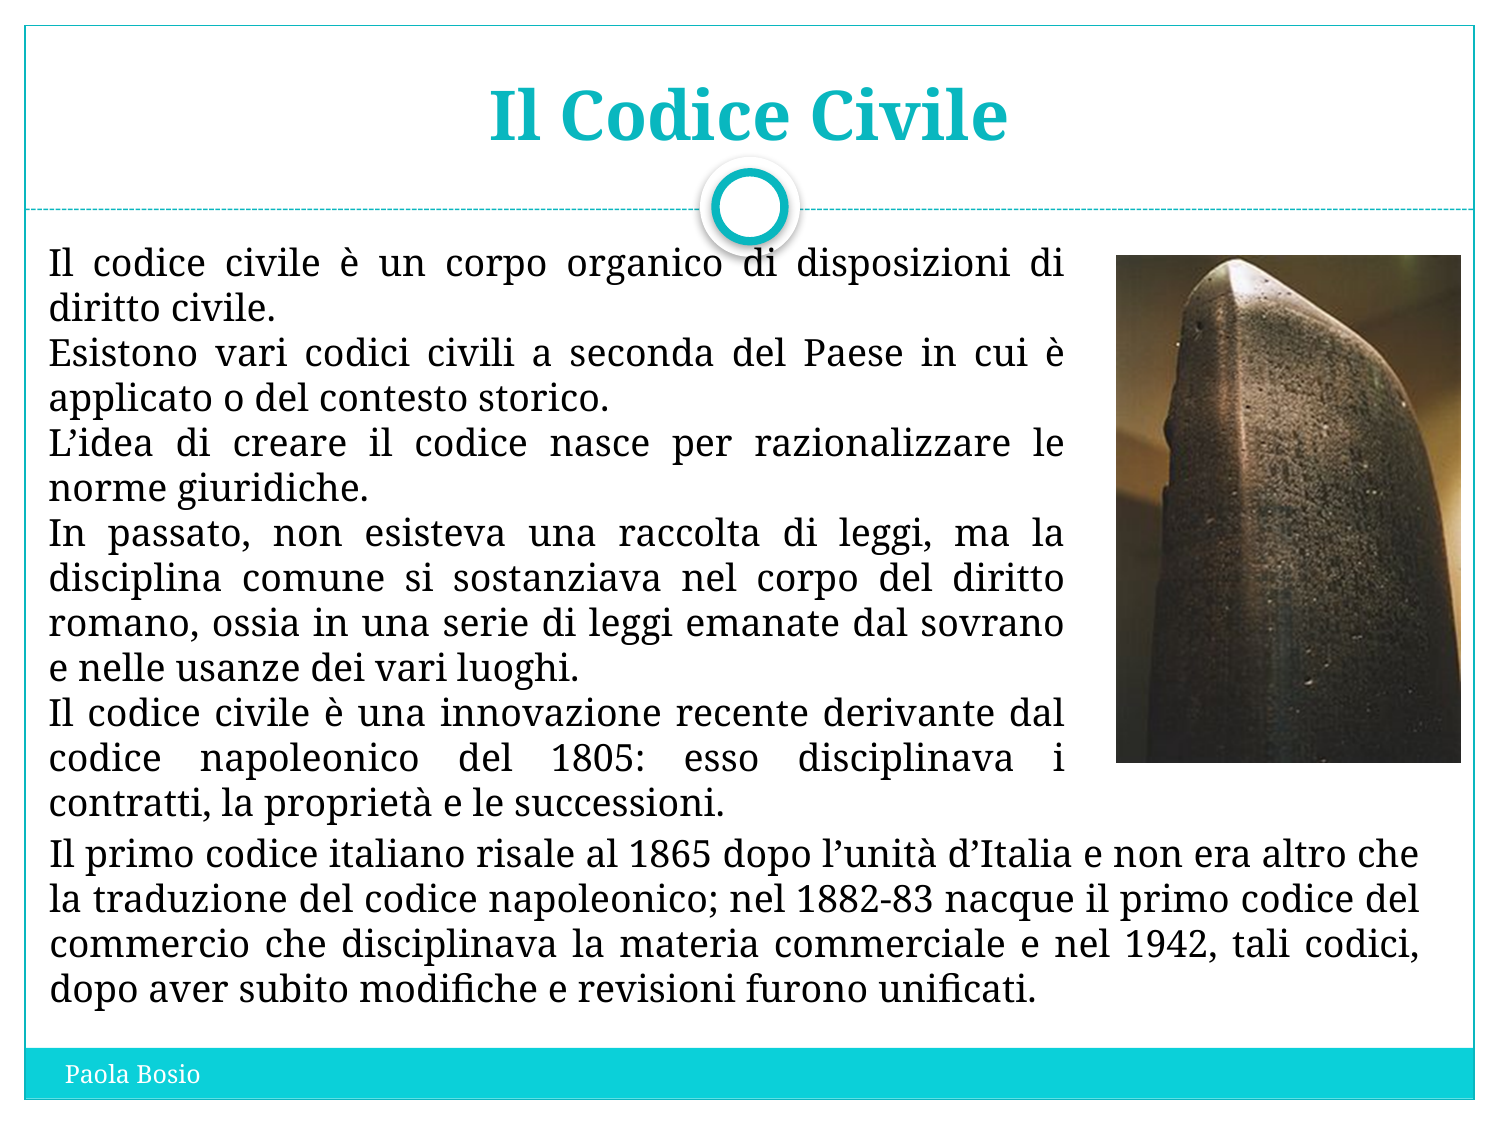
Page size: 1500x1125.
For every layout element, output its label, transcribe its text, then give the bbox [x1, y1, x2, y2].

footer Paola Bosio [50, 1051, 638, 1112]
text_box Il primo codice italiano risale al 1865 dopo l’unità d’Italia e non era altro che la traduzione del codice napoleonico; nel 1882-83 nacque il primo codice del commercio che disciplinava la materia commerciale e nel 1942, tali codici, dopo aver subito modifiche e revisioni furono unificati. [34, 822, 1437, 1017]
title Il Codice Civile [49, 37, 1450, 162]
picture [1115, 255, 1461, 763]
text_box Il codice civile è un corpo organico di disposizioni di diritto civile. Esistono vari codici civili a seconda del Paese in cui è applicato o del contesto storico. L’idea di creare il codice nasce per razionalizzare le norme giuridiche. In passato, non esisteva una raccolta di leggi, ma la disciplina comune si sostanziava nel corpo del diritto romano, ossia in una serie di leggi emanate dal sovrano e nelle usanze dei vari luoghi. Il codice civile è una innovazione recente derivante dal codice napoleonico del 1805: esso disciplinava i contratti, la proprietà e le successioni. [33, 231, 1081, 832]
